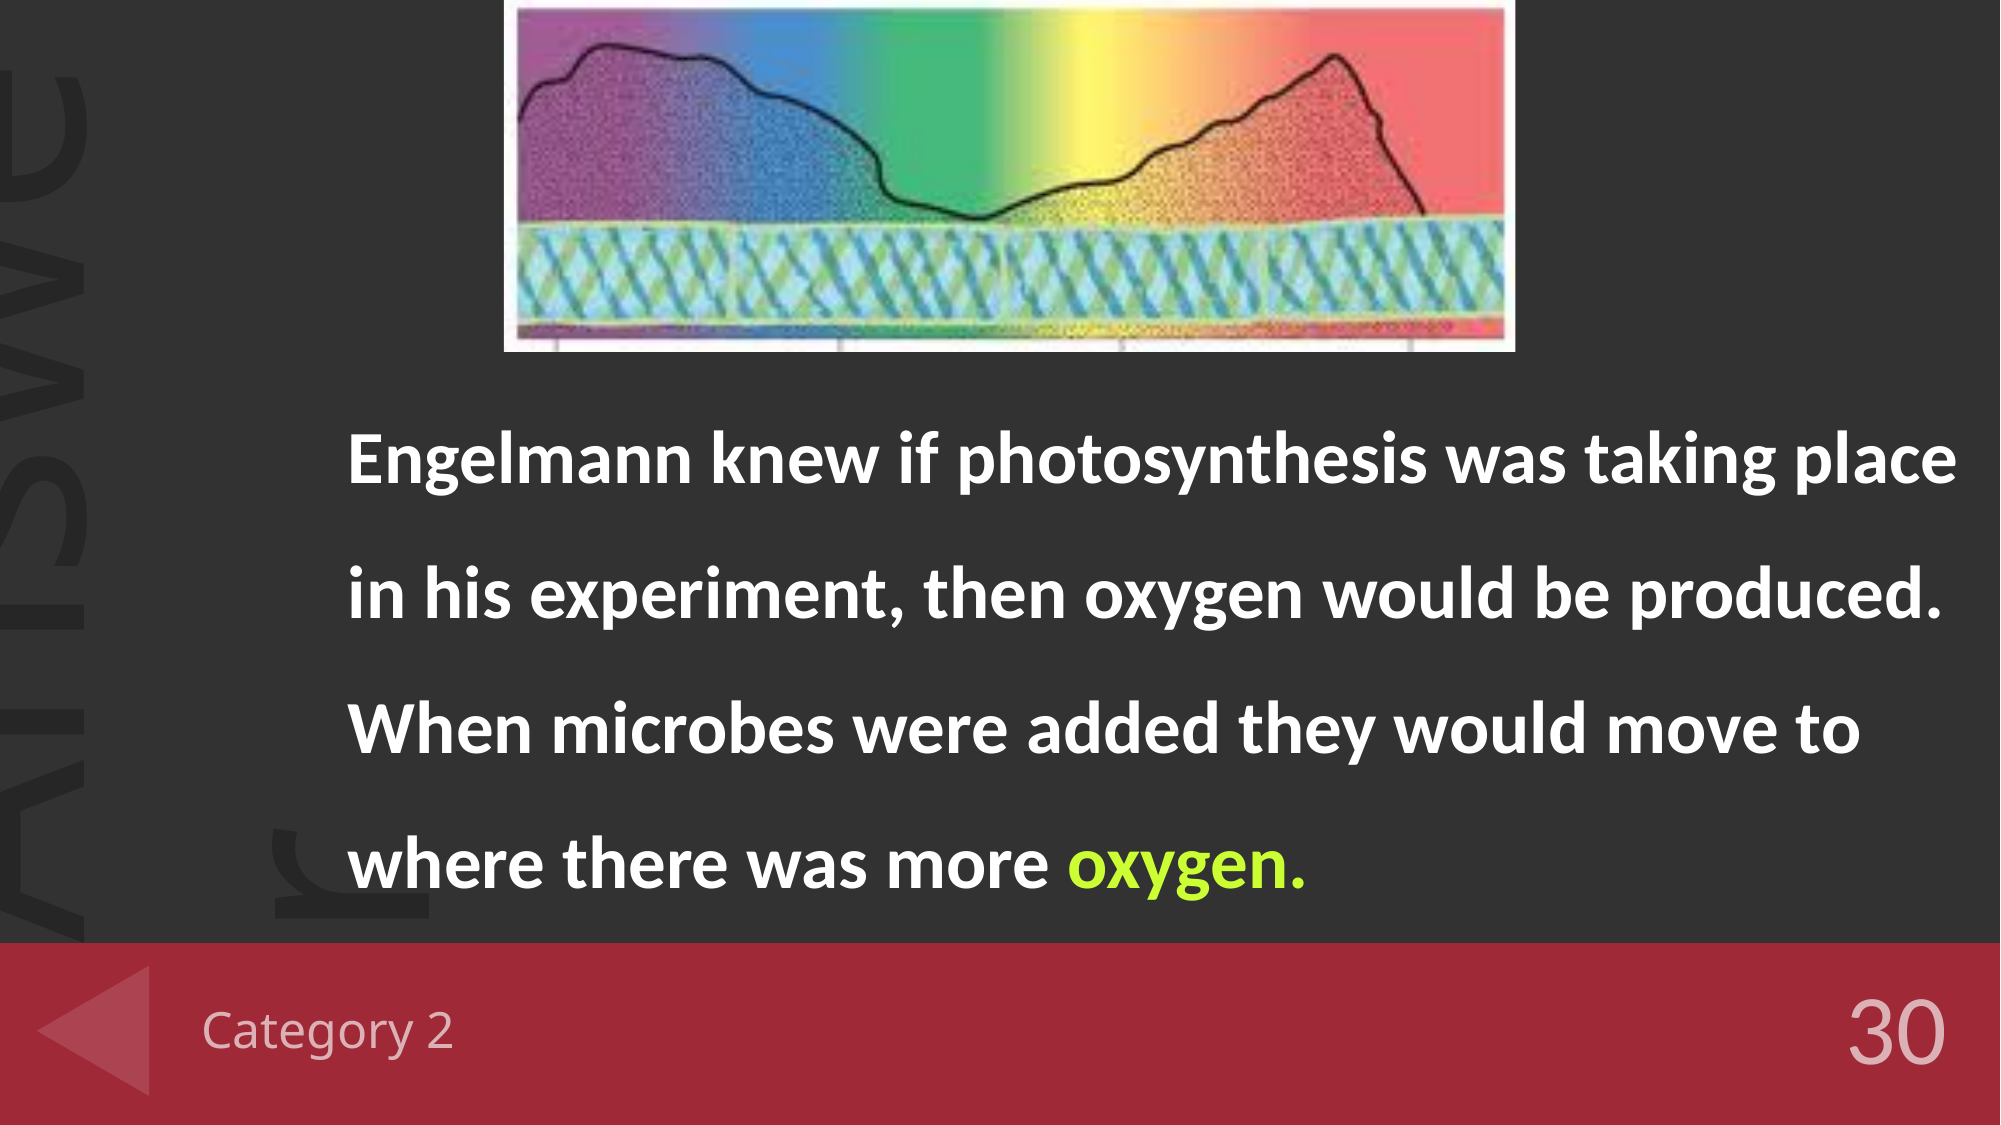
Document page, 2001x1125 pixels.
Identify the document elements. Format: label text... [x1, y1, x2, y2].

list 30 [1494, 967, 1963, 1097]
list Engelmann knew if photosynthesis was taking place in his experiment, then oxygen would be produced. When microbes were added they would move to where there was more oxygen. [332, 468, 2000, 798]
title Category 2 [185, 967, 1494, 1097]
picture [503, 0, 1516, 352]
